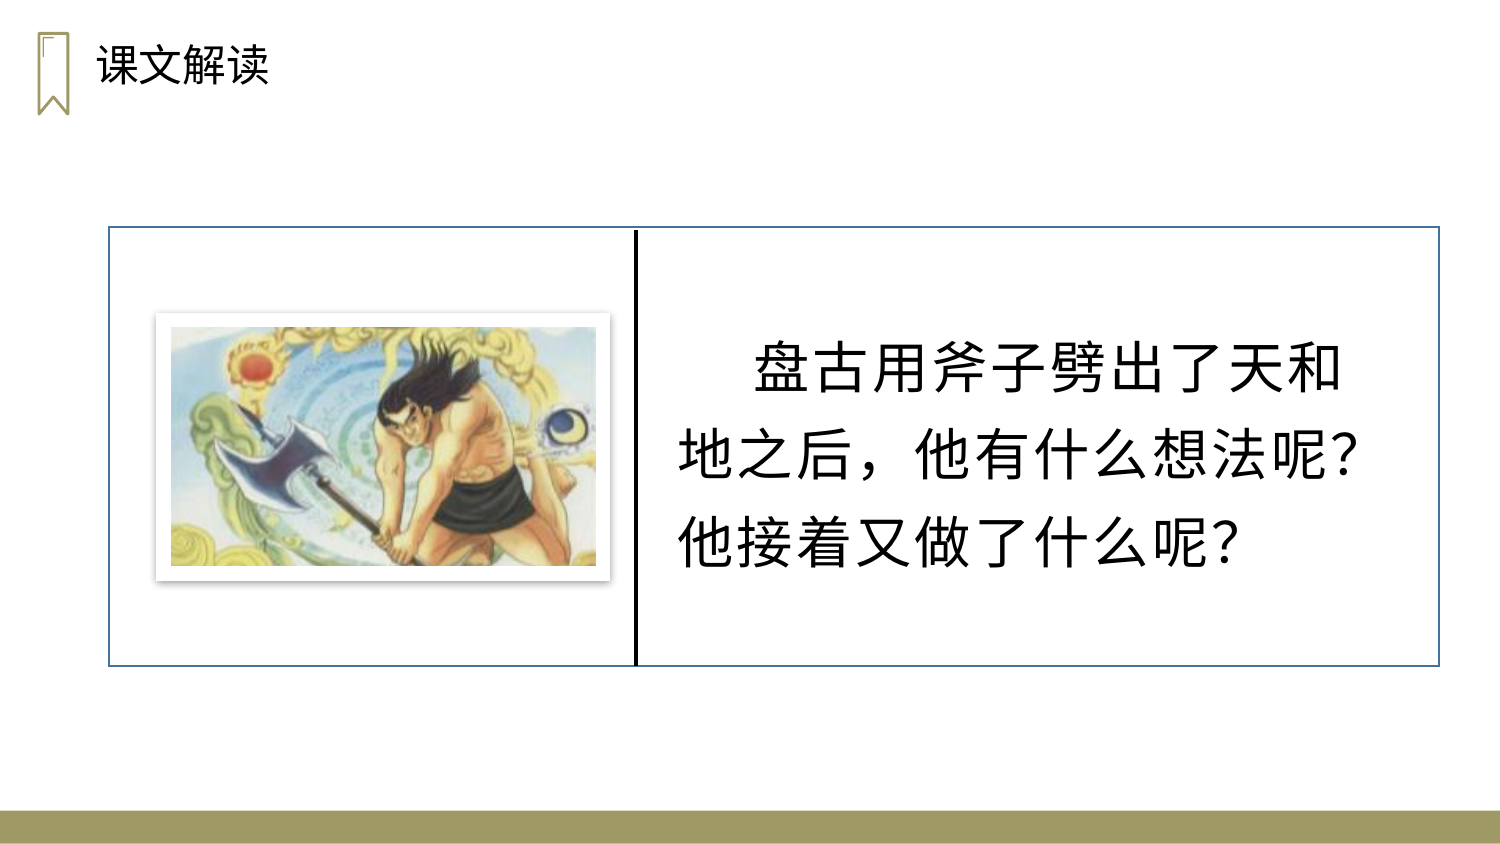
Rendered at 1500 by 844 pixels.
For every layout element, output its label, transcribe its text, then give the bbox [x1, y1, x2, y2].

text_box 课文解读 [83, 32, 282, 96]
picture [170, 327, 596, 567]
text_box [108, 226, 1440, 667]
text_box 盘古用斧子劈出了天和地之后，他有什么想法呢？他接着又做了什么呢？ [665, 306, 1408, 581]
